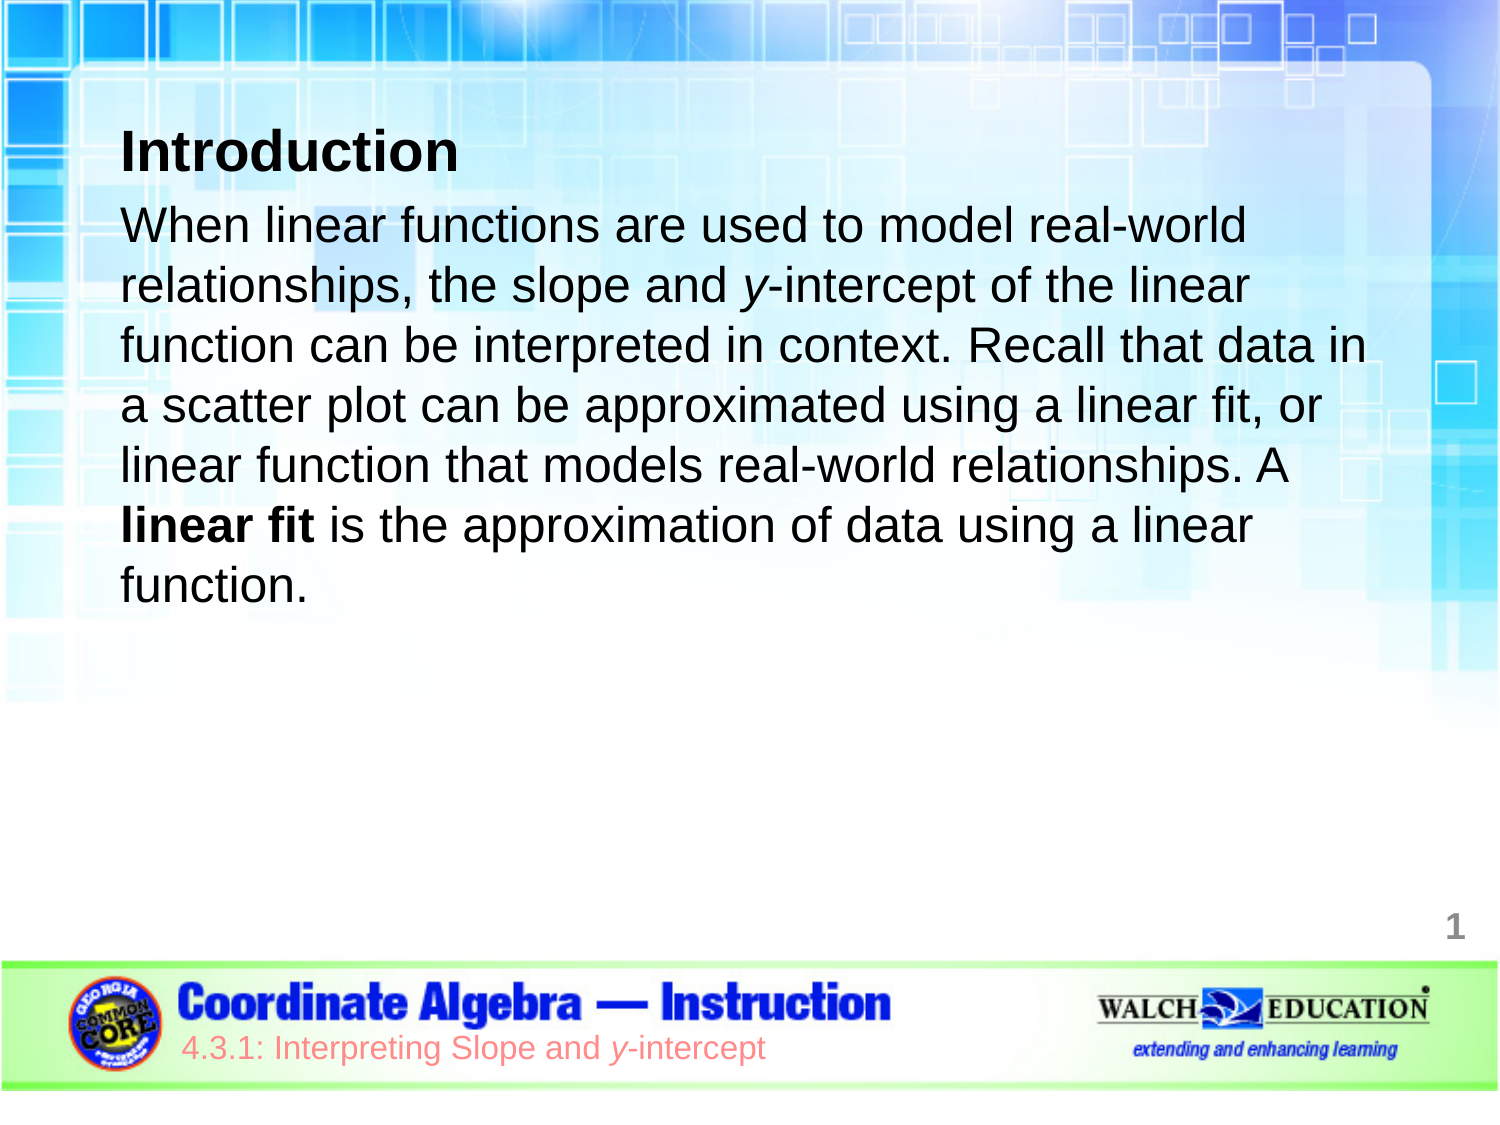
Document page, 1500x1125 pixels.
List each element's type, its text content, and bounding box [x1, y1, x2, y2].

footer 4.3.1: Interpreting Slope and y-intercept [166, 1024, 1080, 1069]
subtitle Introduction When linear functions are used to model real-world relationships, the slope and y-intercept of the linear function can be interpreted in context. Recall that data in a scatter plot can be approximated using a linear fit, or linear function that models real-world relationships. A linear fit is the approximation of data using a linear function. [105, 105, 1414, 925]
picture [1, 0, 1500, 1091]
slide_number 1 [1361, 901, 1481, 949]
